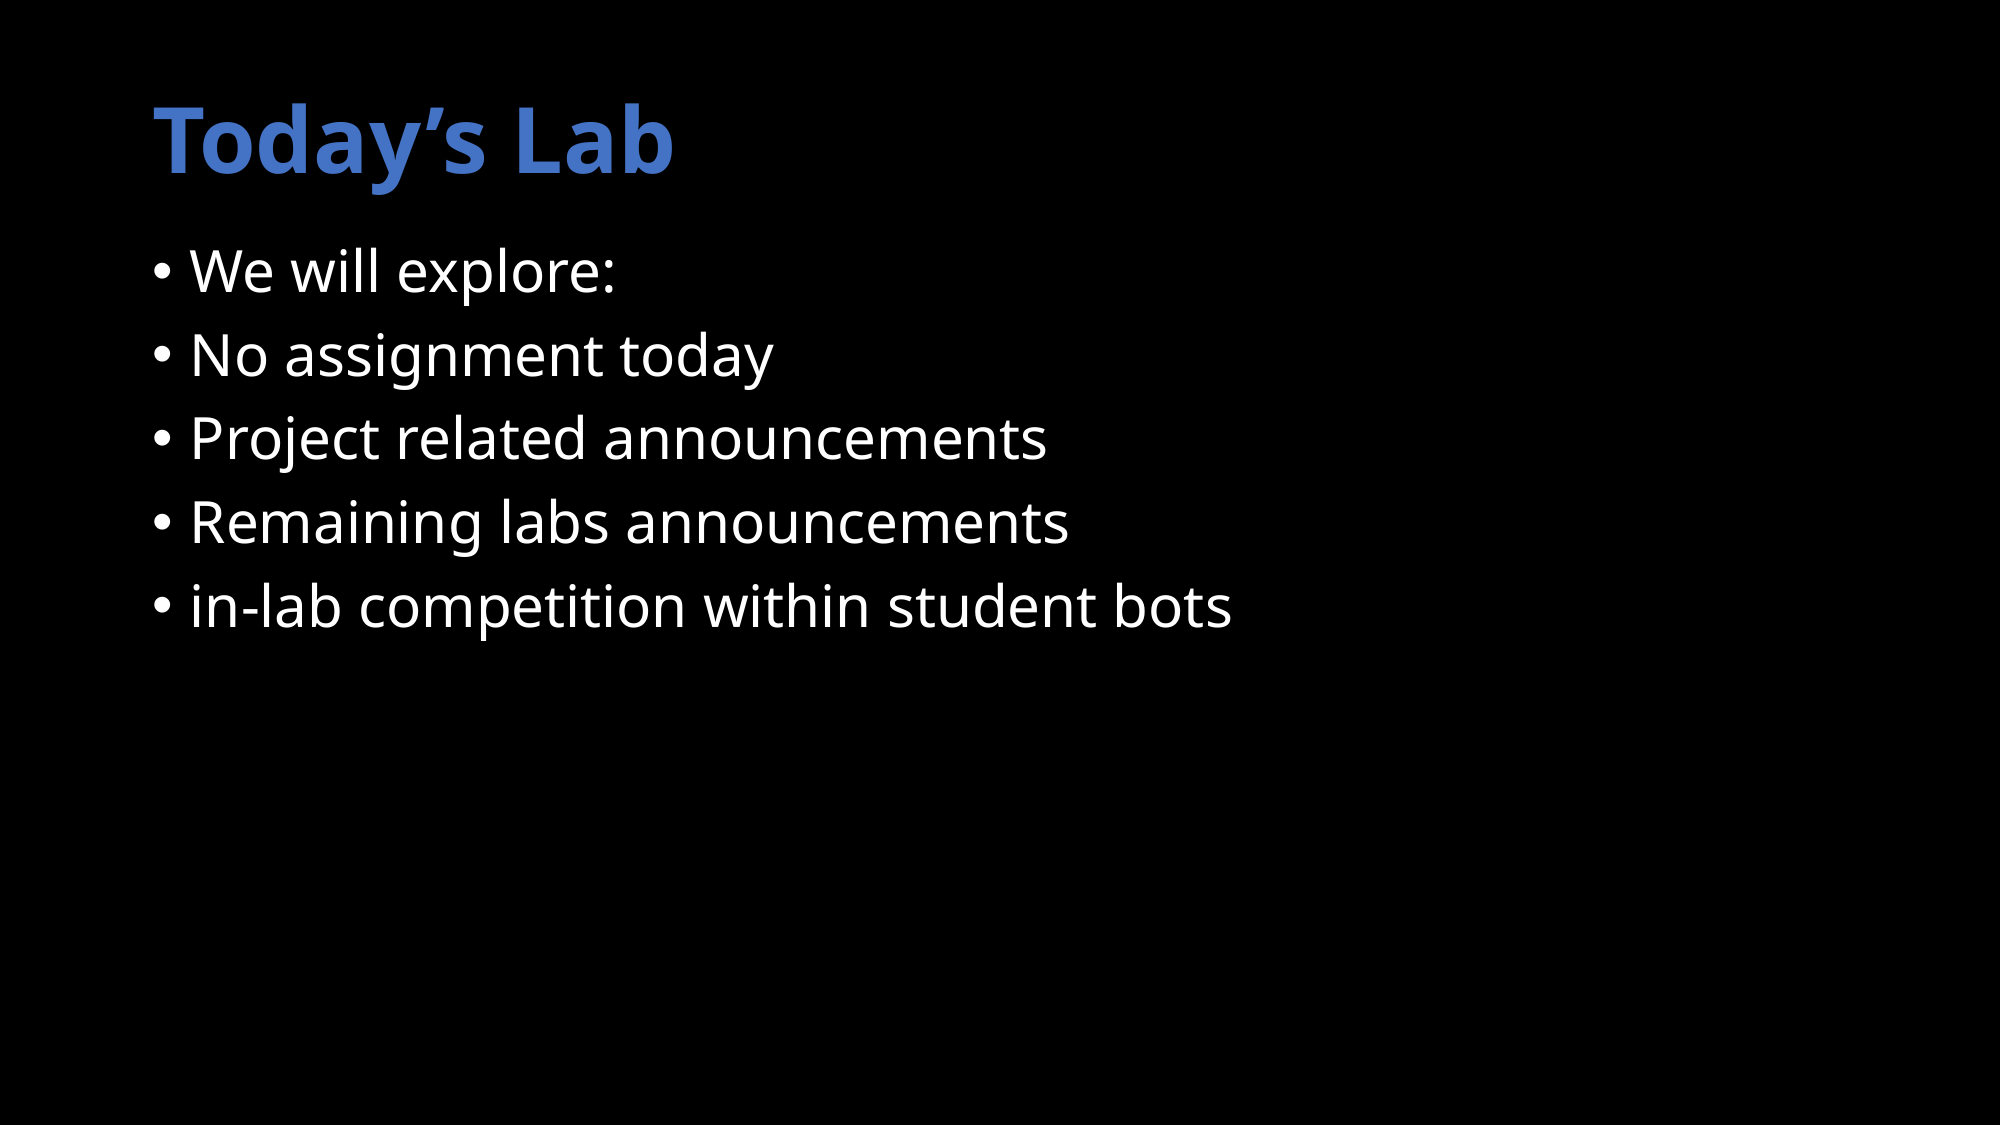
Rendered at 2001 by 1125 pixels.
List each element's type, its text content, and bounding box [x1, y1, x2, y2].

list We will explore: No assignment today Project related announcements Remaining labs announcements in-lab competition within student bots [137, 234, 1863, 1083]
title Today’s Lab [137, 35, 1863, 234]
